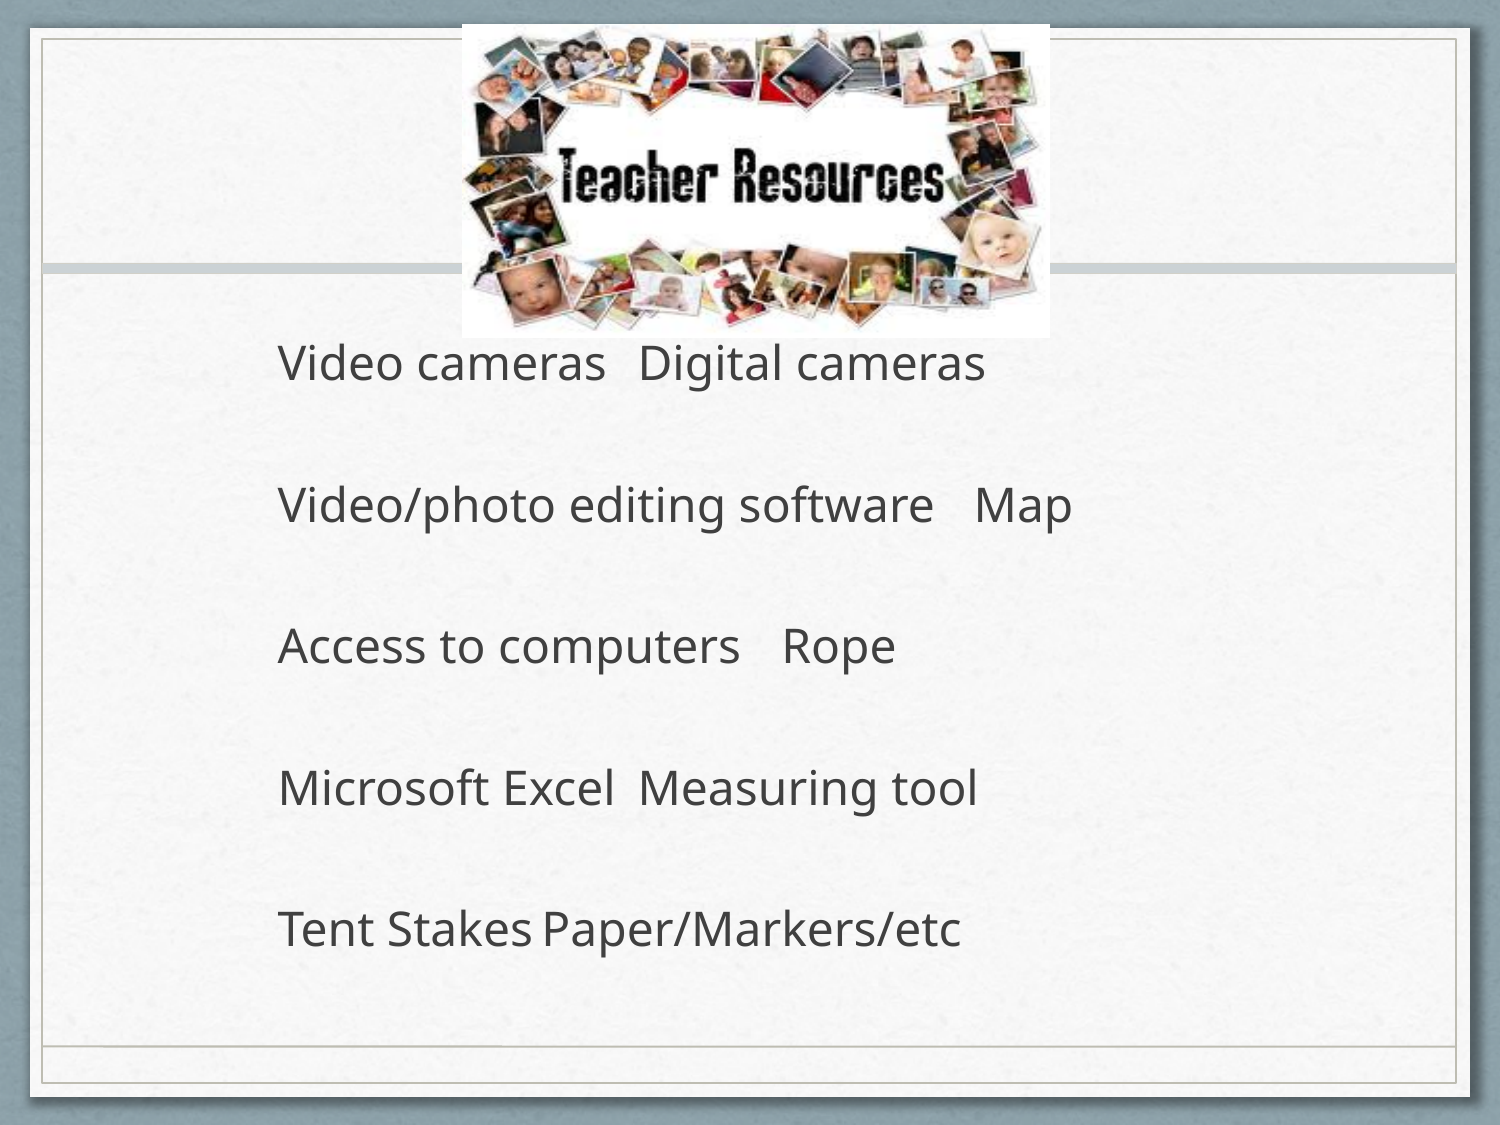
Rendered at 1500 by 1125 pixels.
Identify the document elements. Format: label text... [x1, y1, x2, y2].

list Video cameras Digital cameras Video/photo editing software Map Access to computers Rope Microsoft Excel Measuring tool Tent Stakes Paper/Markers/etc [262, 324, 1328, 970]
picture [30, 24, 1470, 1097]
